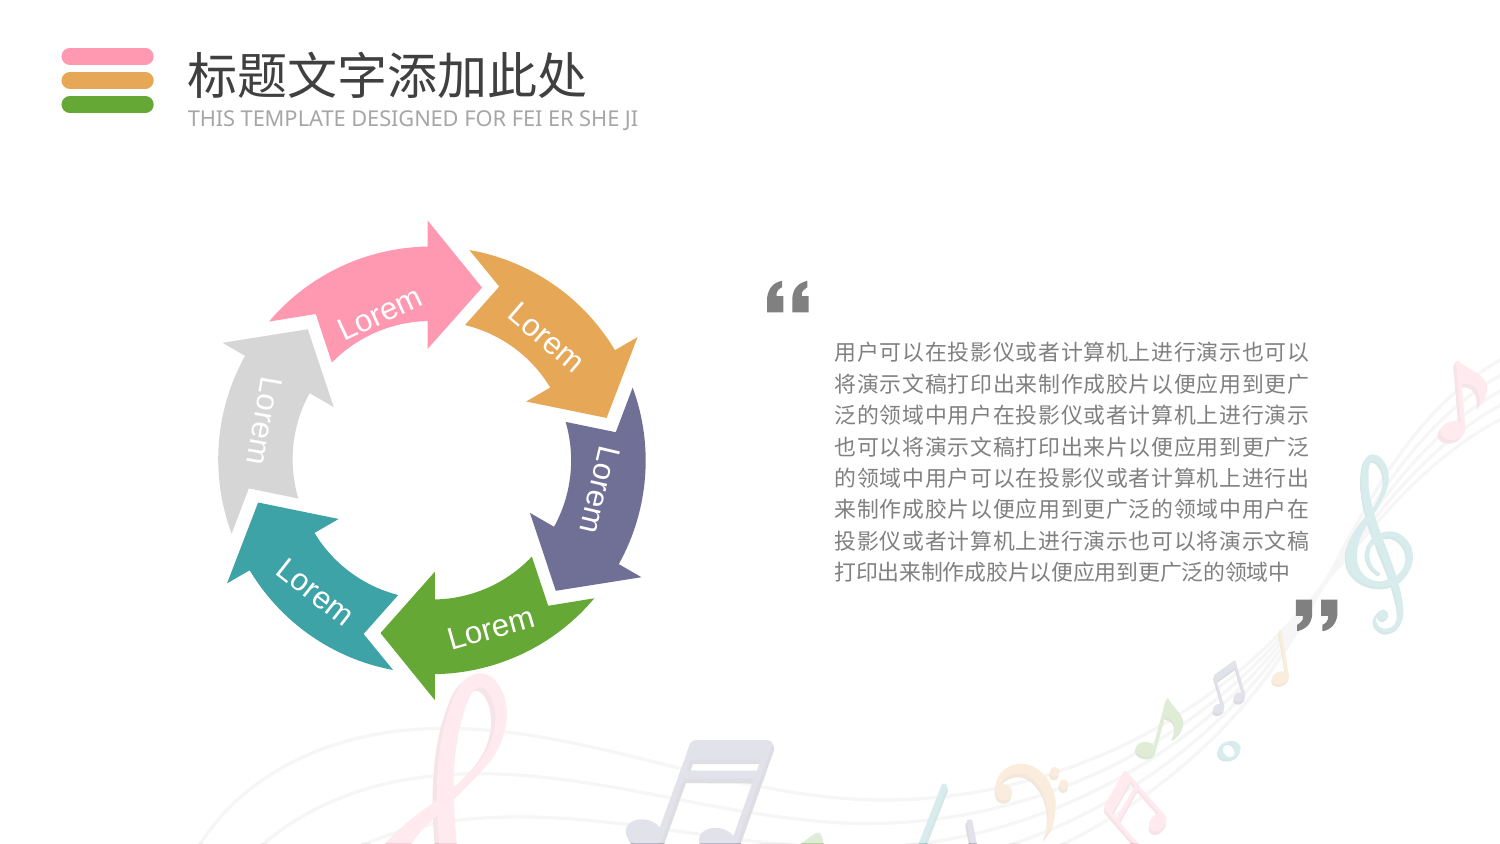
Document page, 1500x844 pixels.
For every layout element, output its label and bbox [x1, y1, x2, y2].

text_box [207, 249, 661, 683]
text_box [69, 56, 146, 105]
text_box [767, 280, 1338, 632]
text_box [173, 37, 750, 139]
